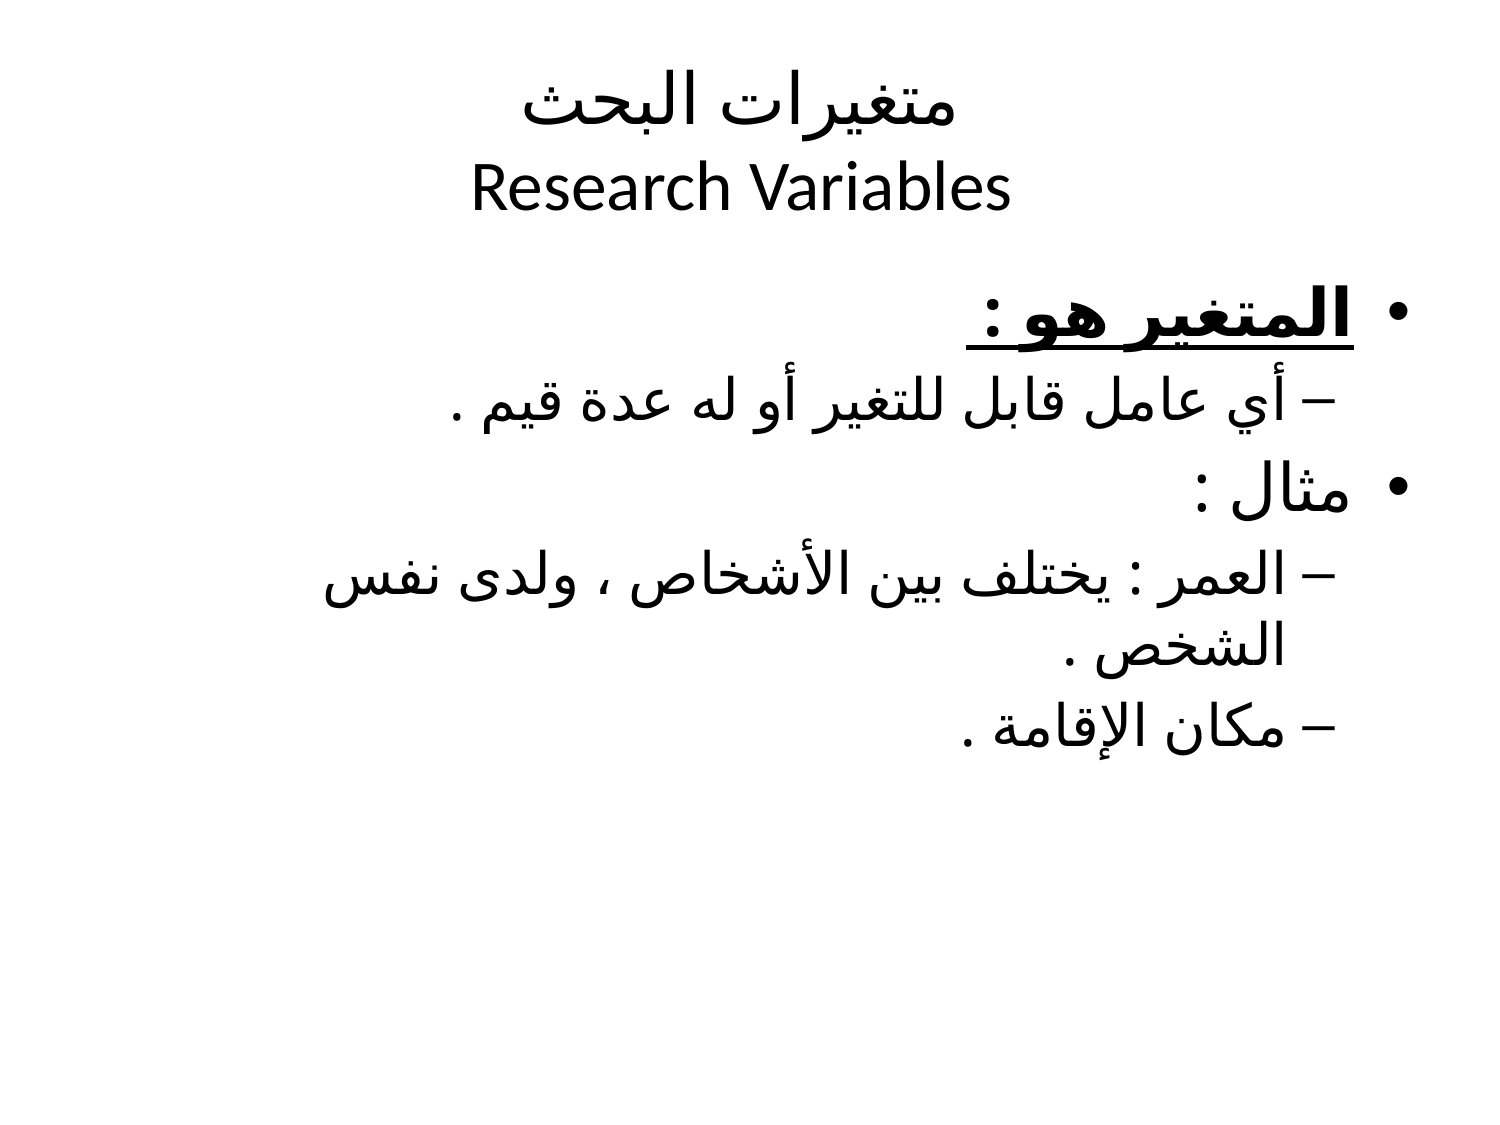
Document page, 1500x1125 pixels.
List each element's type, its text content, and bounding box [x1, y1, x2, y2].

title متغيرات البحث Research Variables [75, 45, 1425, 233]
list المتغير هو : أي عامل قابل للتغير أو له عدة قيم . مثال : العمر : يختلف بين الأشخاص ، ولدى نفس الشخص . مكان الإقامة . [75, 262, 1425, 1005]
